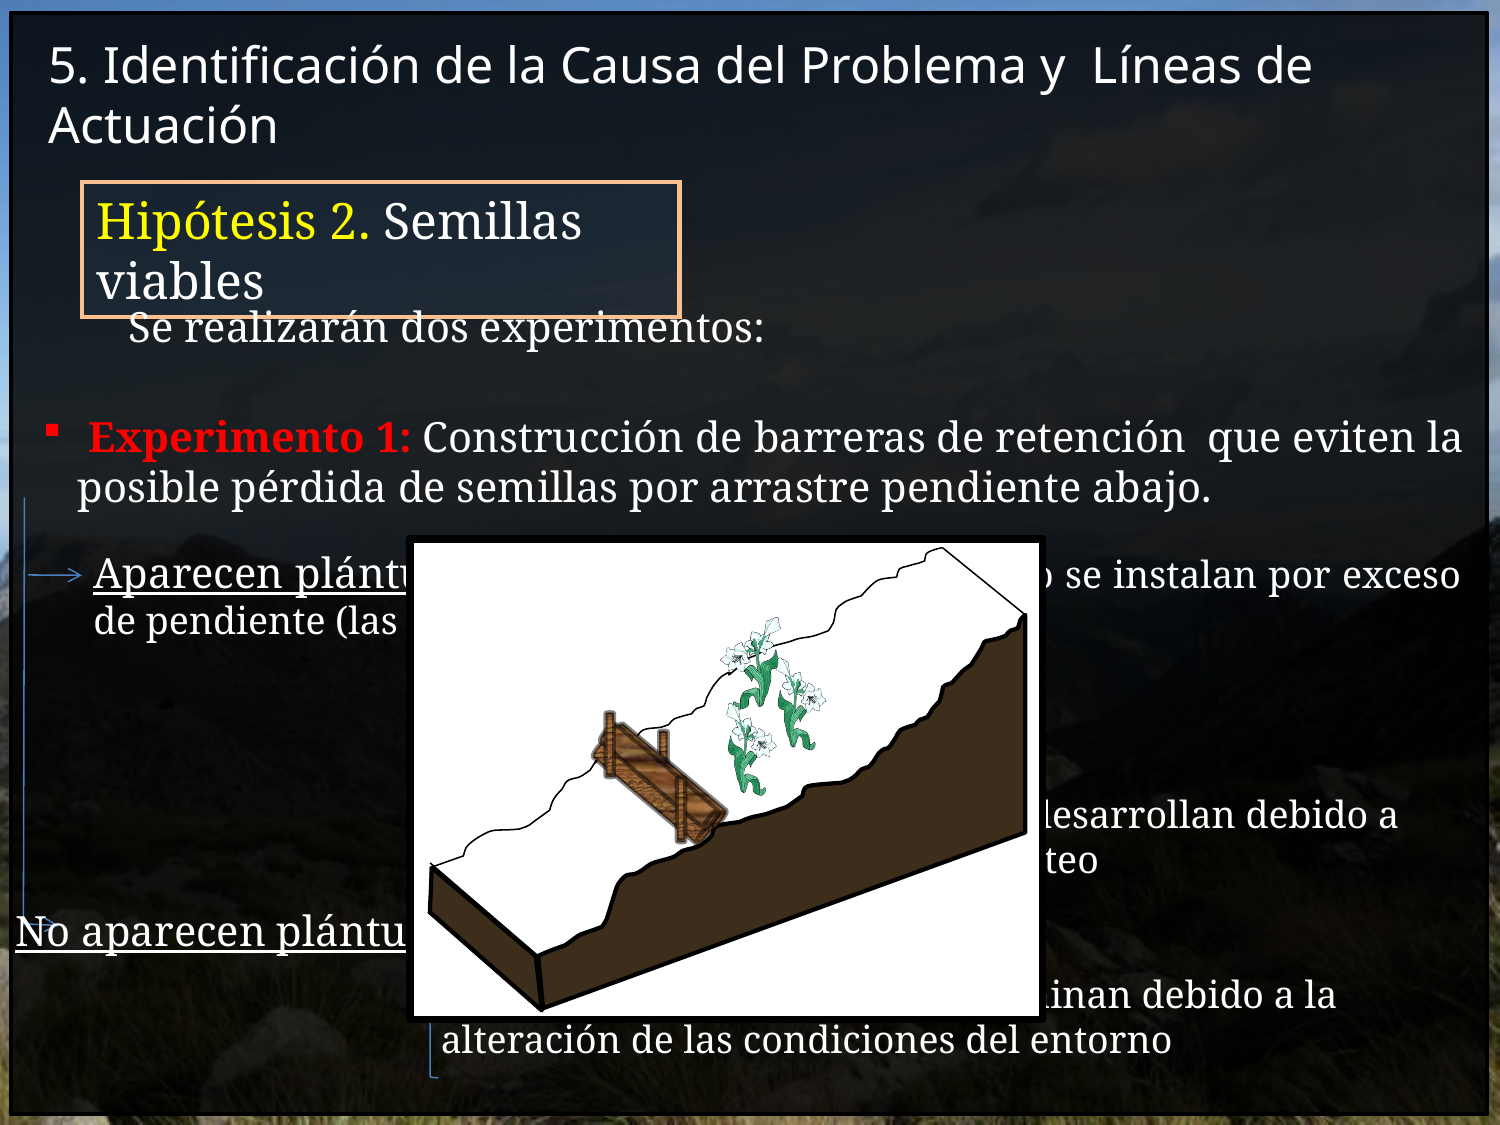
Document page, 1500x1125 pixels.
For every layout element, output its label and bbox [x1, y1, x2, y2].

text_box [409, 538, 1044, 1020]
text_box [0, 0, 1500, 1125]
text_box [23, 497, 1477, 1079]
